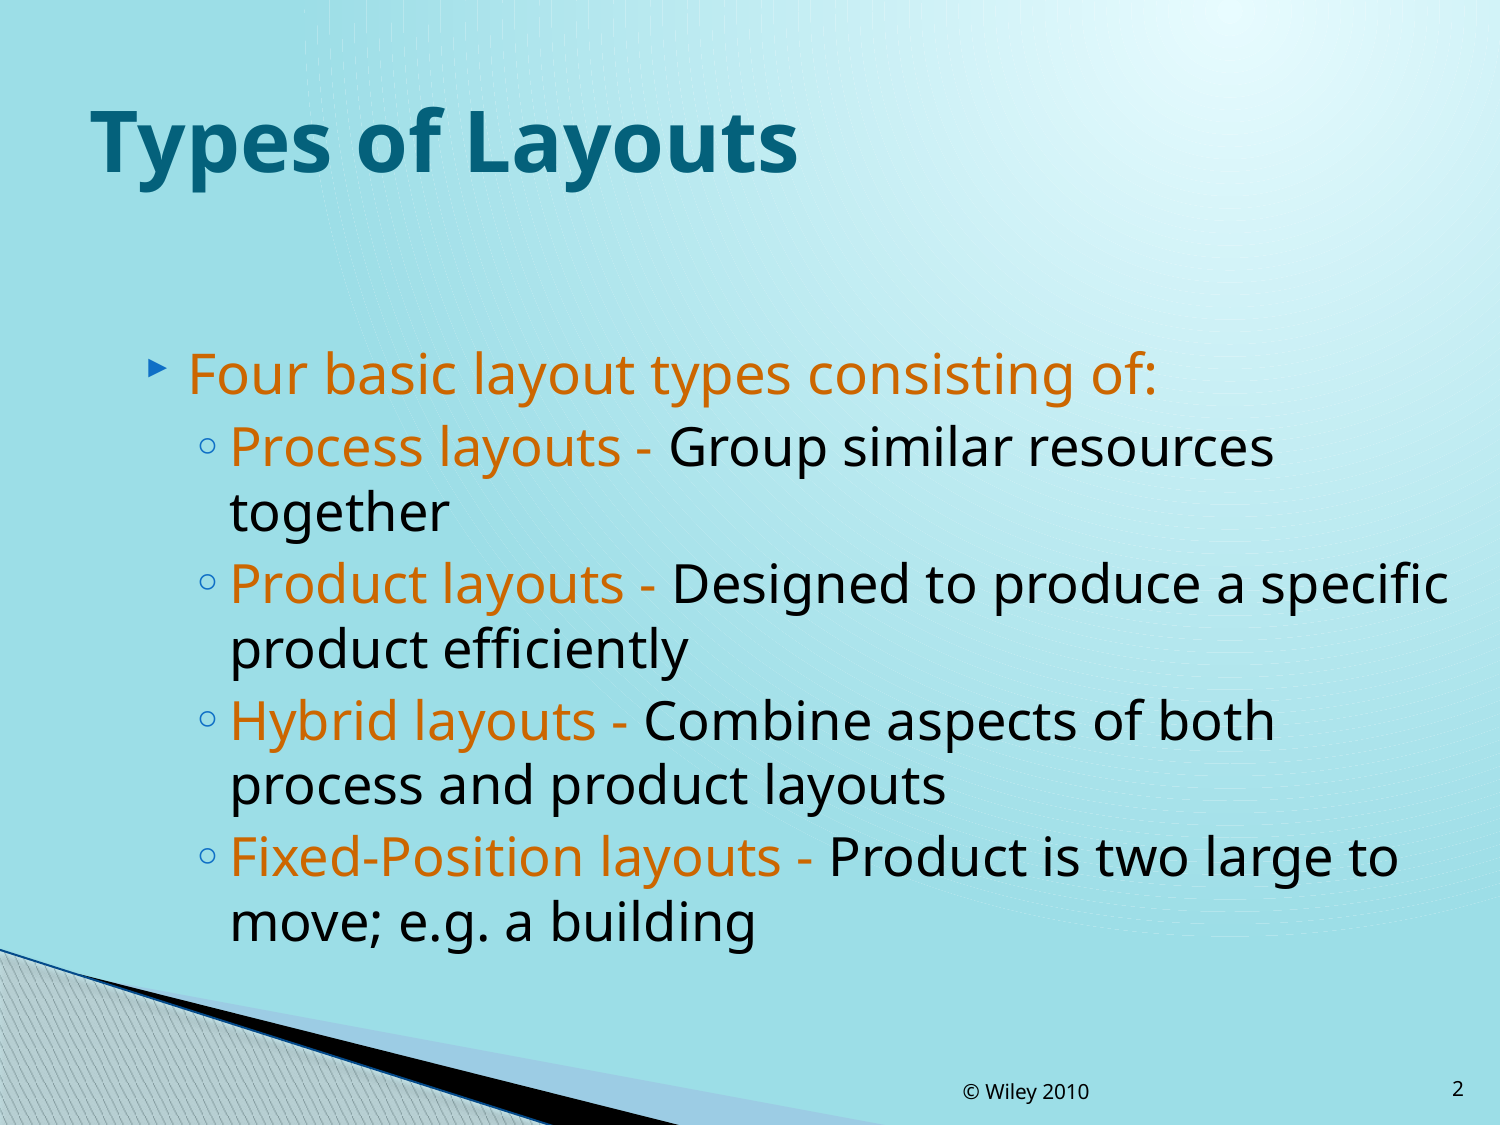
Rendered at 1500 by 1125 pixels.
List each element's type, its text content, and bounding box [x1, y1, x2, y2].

footer © Wiley 2010 [718, 1051, 1105, 1112]
title Types of Layouts [75, 45, 1425, 233]
slide_number 2 [1418, 1051, 1479, 1112]
list Four basic layout types consisting of: Process layouts - Group similar resources together Product layouts - Designed to produce a specific product efficiently Hybrid layouts - Combine aspects of both process and product layouts Fixed-Position layouts - Product is two large to move; e.g. a building [112, 331, 1469, 1006]
